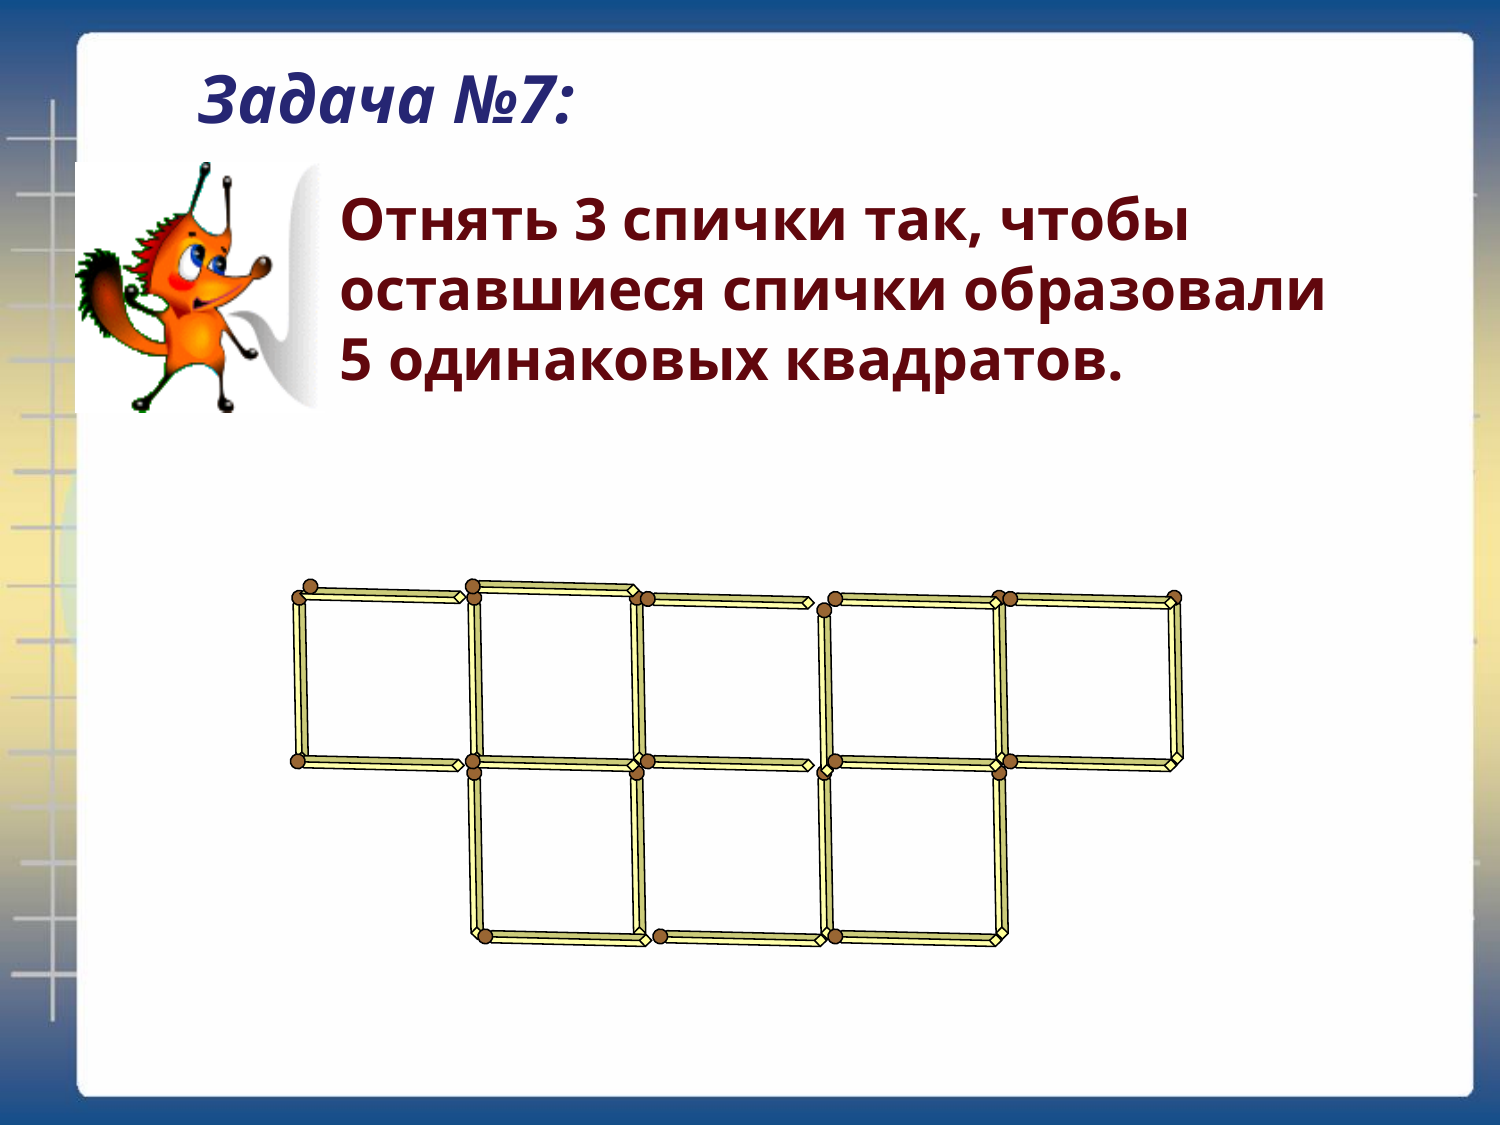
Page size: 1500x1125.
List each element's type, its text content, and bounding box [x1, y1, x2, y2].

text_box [938, 788, 1064, 914]
picture [0, 0, 1500, 1125]
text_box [488, 525, 614, 651]
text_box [850, 875, 977, 1002]
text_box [488, 700, 614, 827]
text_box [1025, 700, 1152, 827]
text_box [413, 788, 539, 914]
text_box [850, 700, 977, 827]
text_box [763, 625, 889, 752]
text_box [1025, 538, 1152, 664]
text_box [663, 700, 789, 827]
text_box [938, 613, 1064, 739]
text_box Задача №7: [183, 49, 590, 145]
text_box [575, 613, 702, 739]
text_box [413, 613, 539, 739]
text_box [238, 613, 364, 739]
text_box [313, 700, 439, 827]
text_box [763, 788, 889, 914]
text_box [663, 538, 789, 664]
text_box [575, 788, 702, 914]
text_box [1113, 613, 1239, 739]
text_box Отнять 3 спички так, чтобы оставшиеся спички образовали 5 одинаковых квадратов. [329, 174, 1350, 400]
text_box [675, 875, 801, 1002]
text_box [319, 534, 443, 653]
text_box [500, 875, 627, 1002]
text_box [850, 538, 977, 664]
